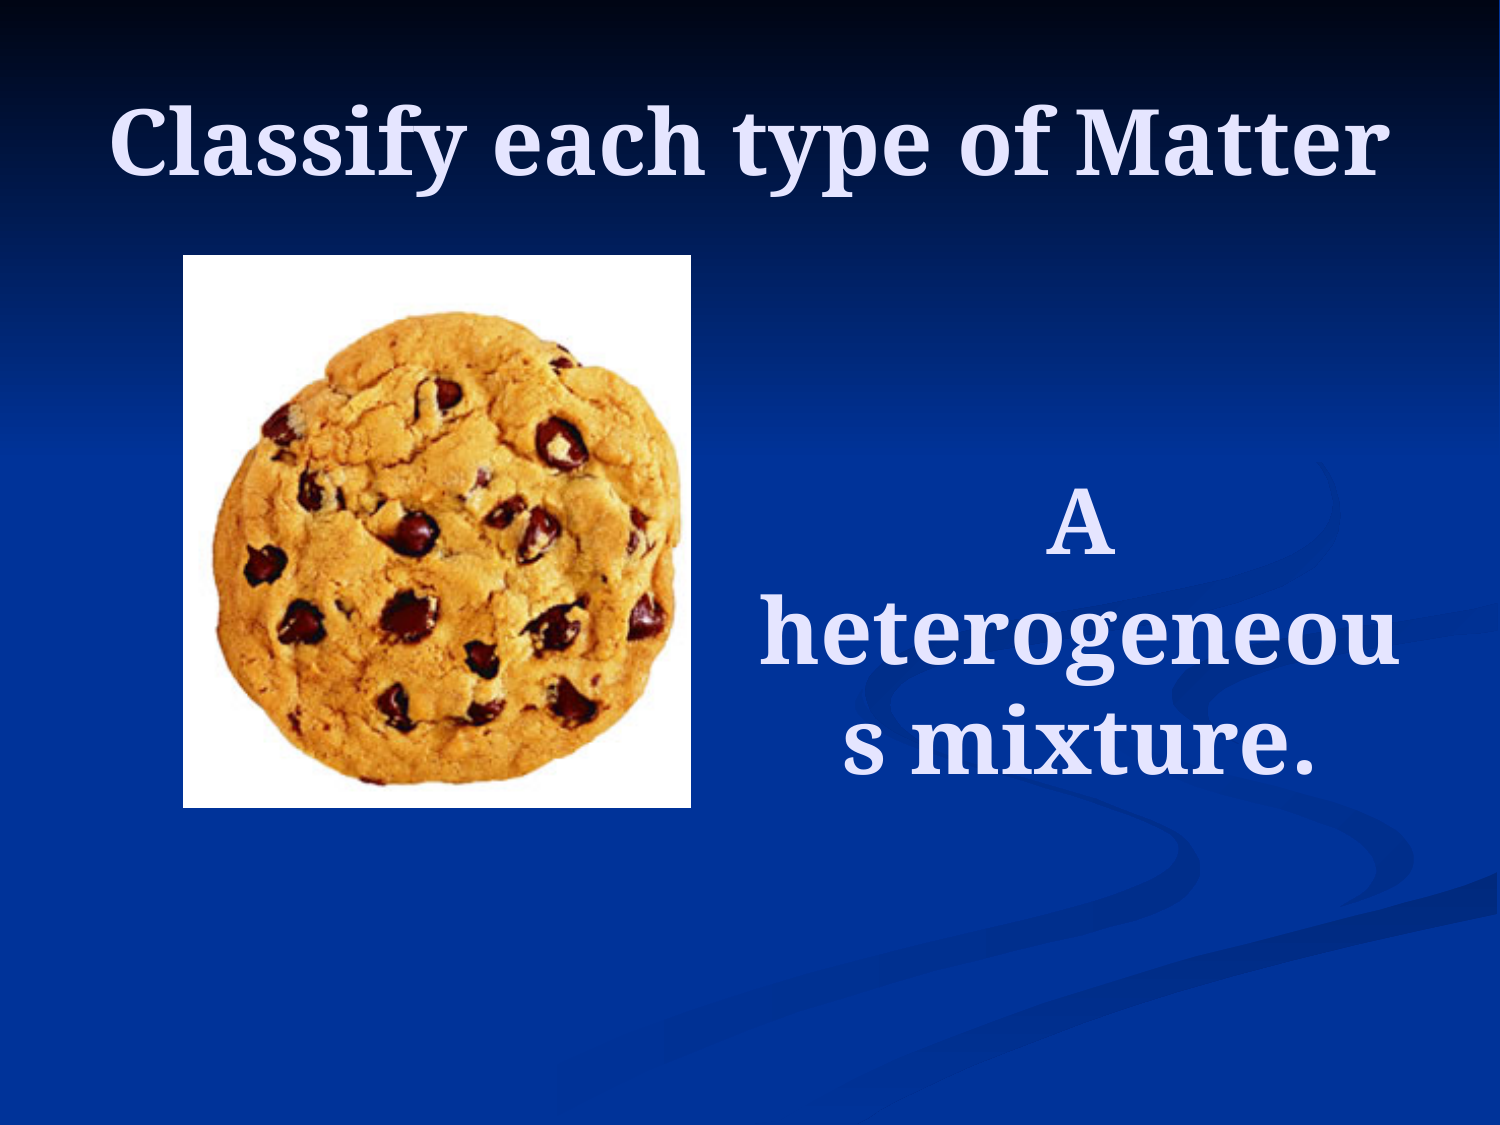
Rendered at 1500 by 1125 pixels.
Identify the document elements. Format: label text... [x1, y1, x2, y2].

title Classify each type of Matter [74, 44, 1426, 233]
picture [182, 255, 692, 809]
text_box A heterogeneous mixture. [726, 420, 1436, 835]
